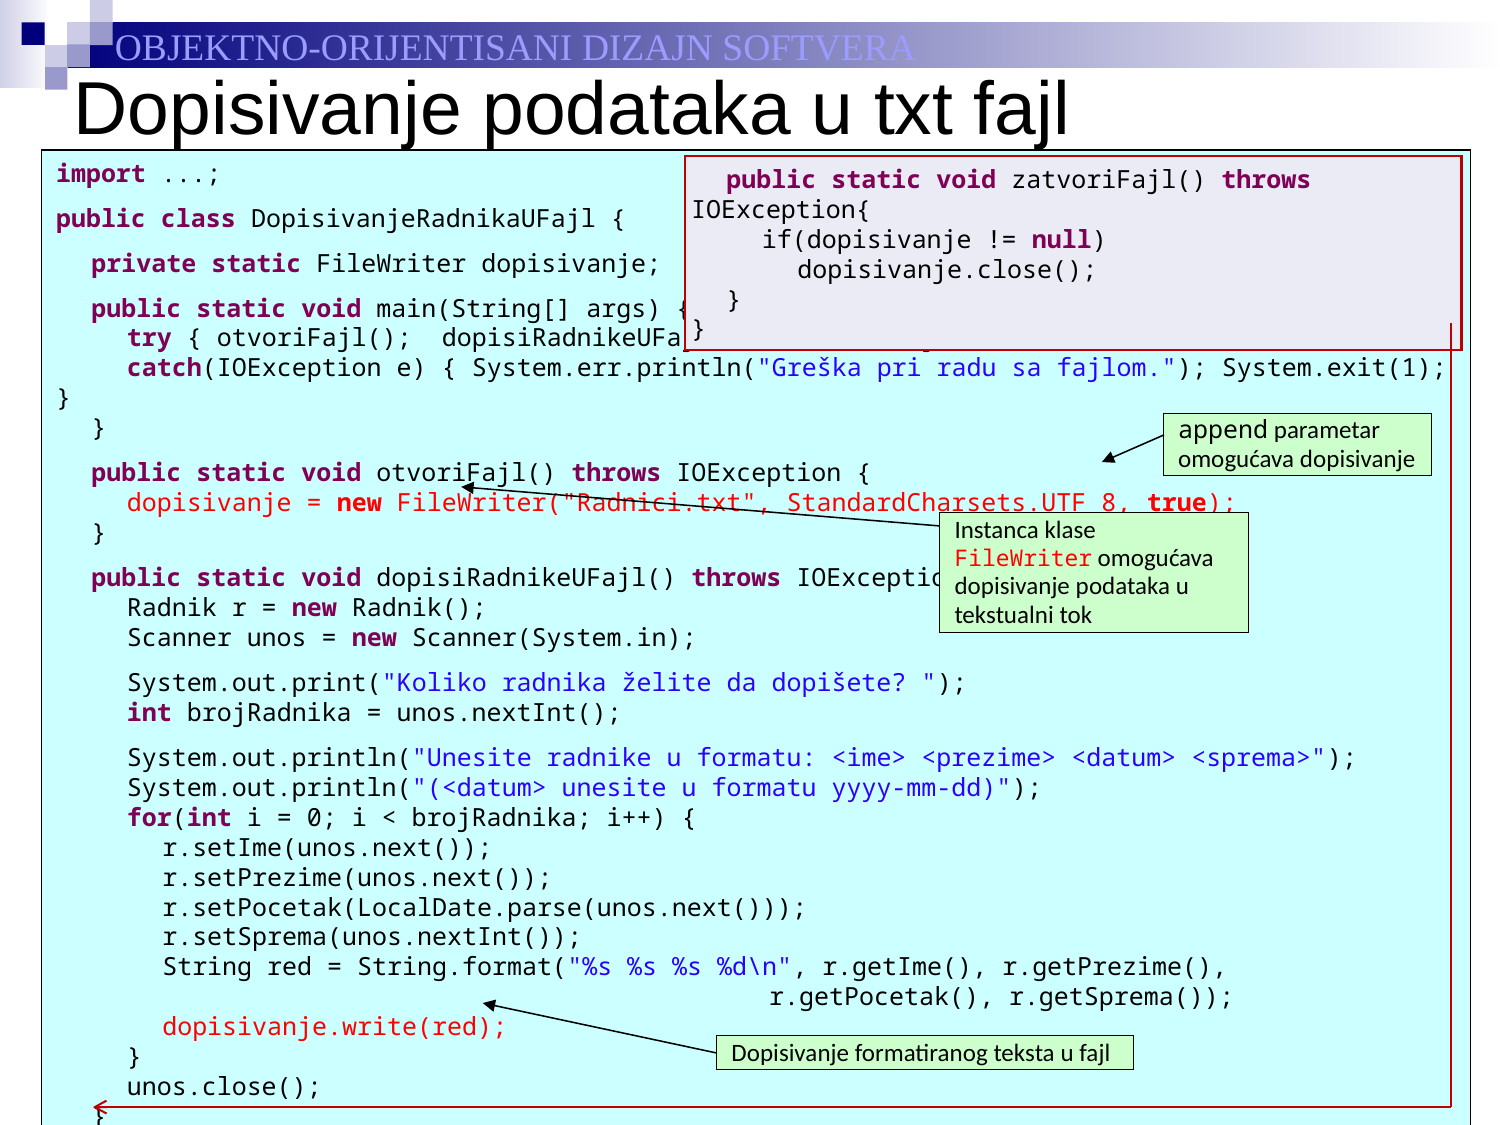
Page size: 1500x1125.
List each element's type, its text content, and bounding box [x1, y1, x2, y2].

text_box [92, 322, 1452, 1108]
text_box public static void zatvoriFajl() throws IOException{ if(dopisivanje != null) dopisivanje.close(); } } [685, 155, 1462, 351]
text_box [461, 486, 940, 527]
title Dopisivanje podataka u txt fajl [58, 55, 1134, 149]
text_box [482, 1002, 717, 1054]
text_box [1101, 434, 1165, 463]
text_box import ...; public class DopisivanjeRadnikaUFajl { private static FileWriter dopisivanje; public static void main(String[] args) { try { otvoriFajl(); dopisiRadnikeUFajl(); zatvoriFajl(); } catch(IOException e) { System.err.println("Greška pri radu sa fajlom."); System.exit(1); } } public static void otvoriFajl() throws IOException { dopisivanje = new FileWriter("Radnici.txt", StandardCharsets.UTF_8, true); } public static void dopisiRadnikeUFajl() throws IOException { Radnik r = new Radnik(); Scanner unos = new Scanner(System.in); System.out.print("Koliko radnika želite da dopišete? "); int brojRadnika = unos.nextInt(); System.out.println("Unesite radnike u formatu: <ime> <prezime> <datum> <sprema>"); System.out.println("(<datum> unesite u formatu yyyy-mm-dd)"); for(int i = 0; i < brojRadnika; i++) { r.setIme(unos.next()); r.setPrezime(unos.next()); r.setPocetak(LocalDate.parse(unos.next())); r.setSprema(unos.nextInt()); String red = String.format("%s %s %s %d\n", r.getIme(), r.getPrezime(), r.getPocetak(), r.getSprema()); dopisivanje.write(red); } unos.close(); } [41, 149, 1471, 1125]
